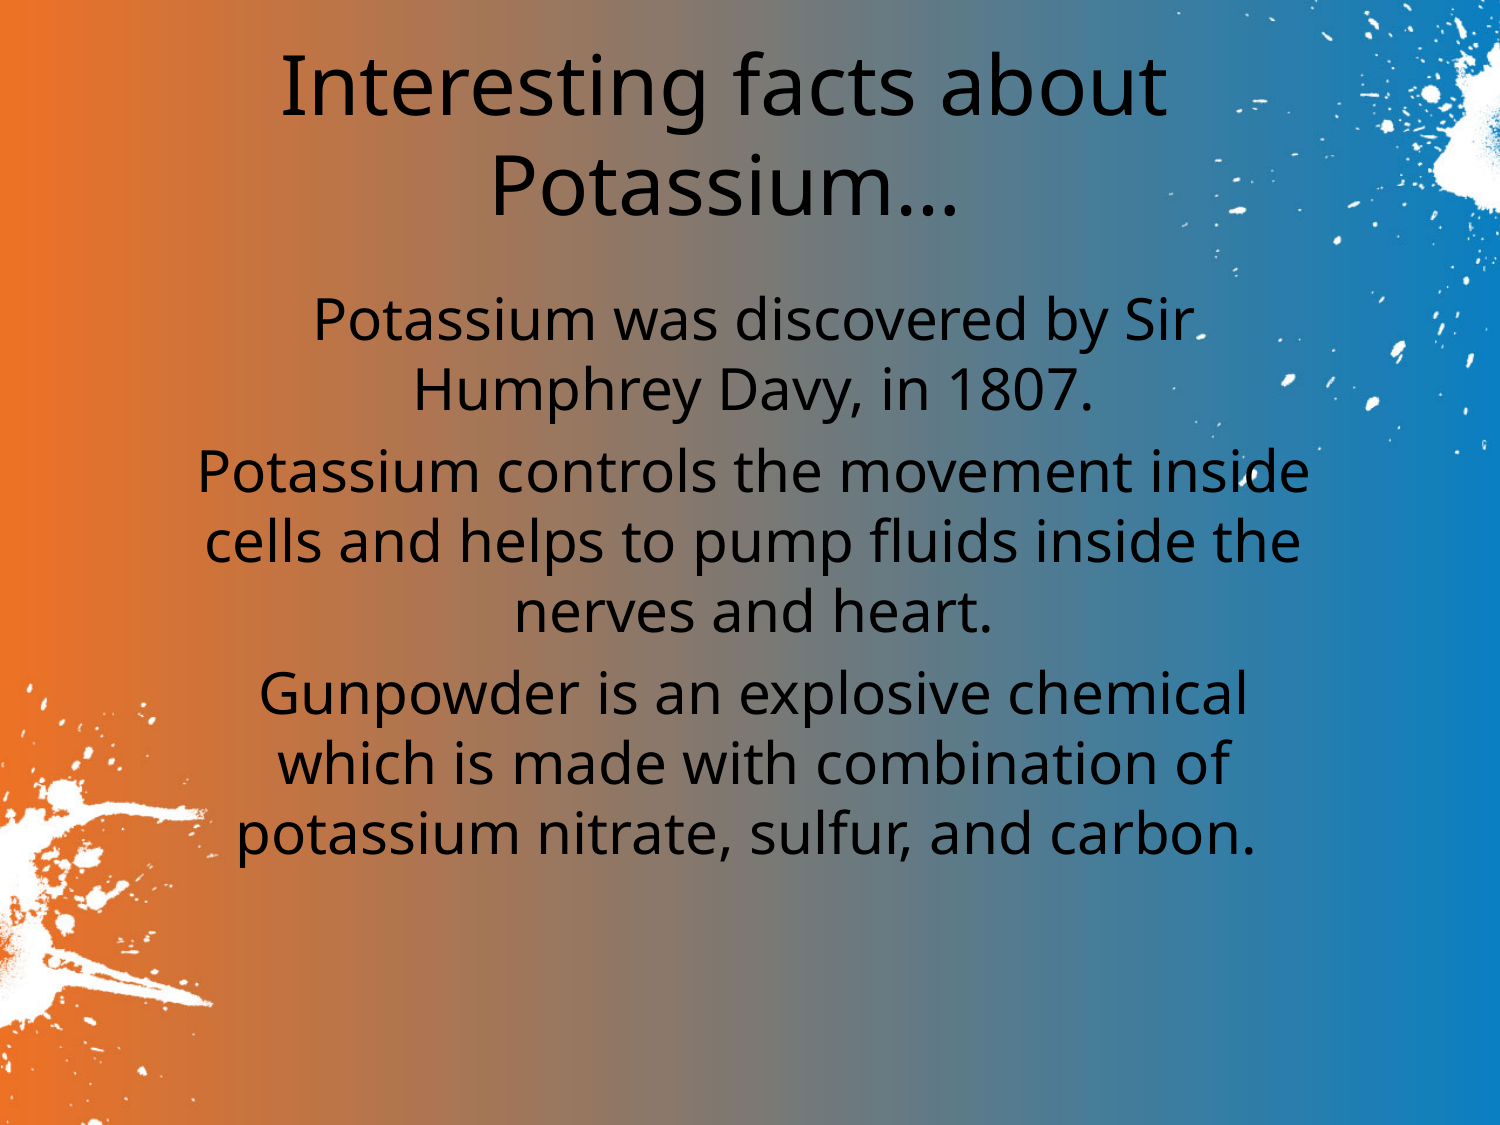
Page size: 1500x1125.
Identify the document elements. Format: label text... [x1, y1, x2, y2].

picture [0, 0, 1500, 1125]
list Potassium was discovered by Sir Humphrey Davy, in 1807. Potassium controls the movement inside cells and helps to pump fluids inside the nerves and heart. Gunpowder is an explosive chemical which is made with combination of potassium nitrate, sulfur, and carbon. [150, 275, 1350, 1035]
title Interesting facts about Potassium… [125, 50, 1325, 240]
picture [1469, 220, 1477, 233]
